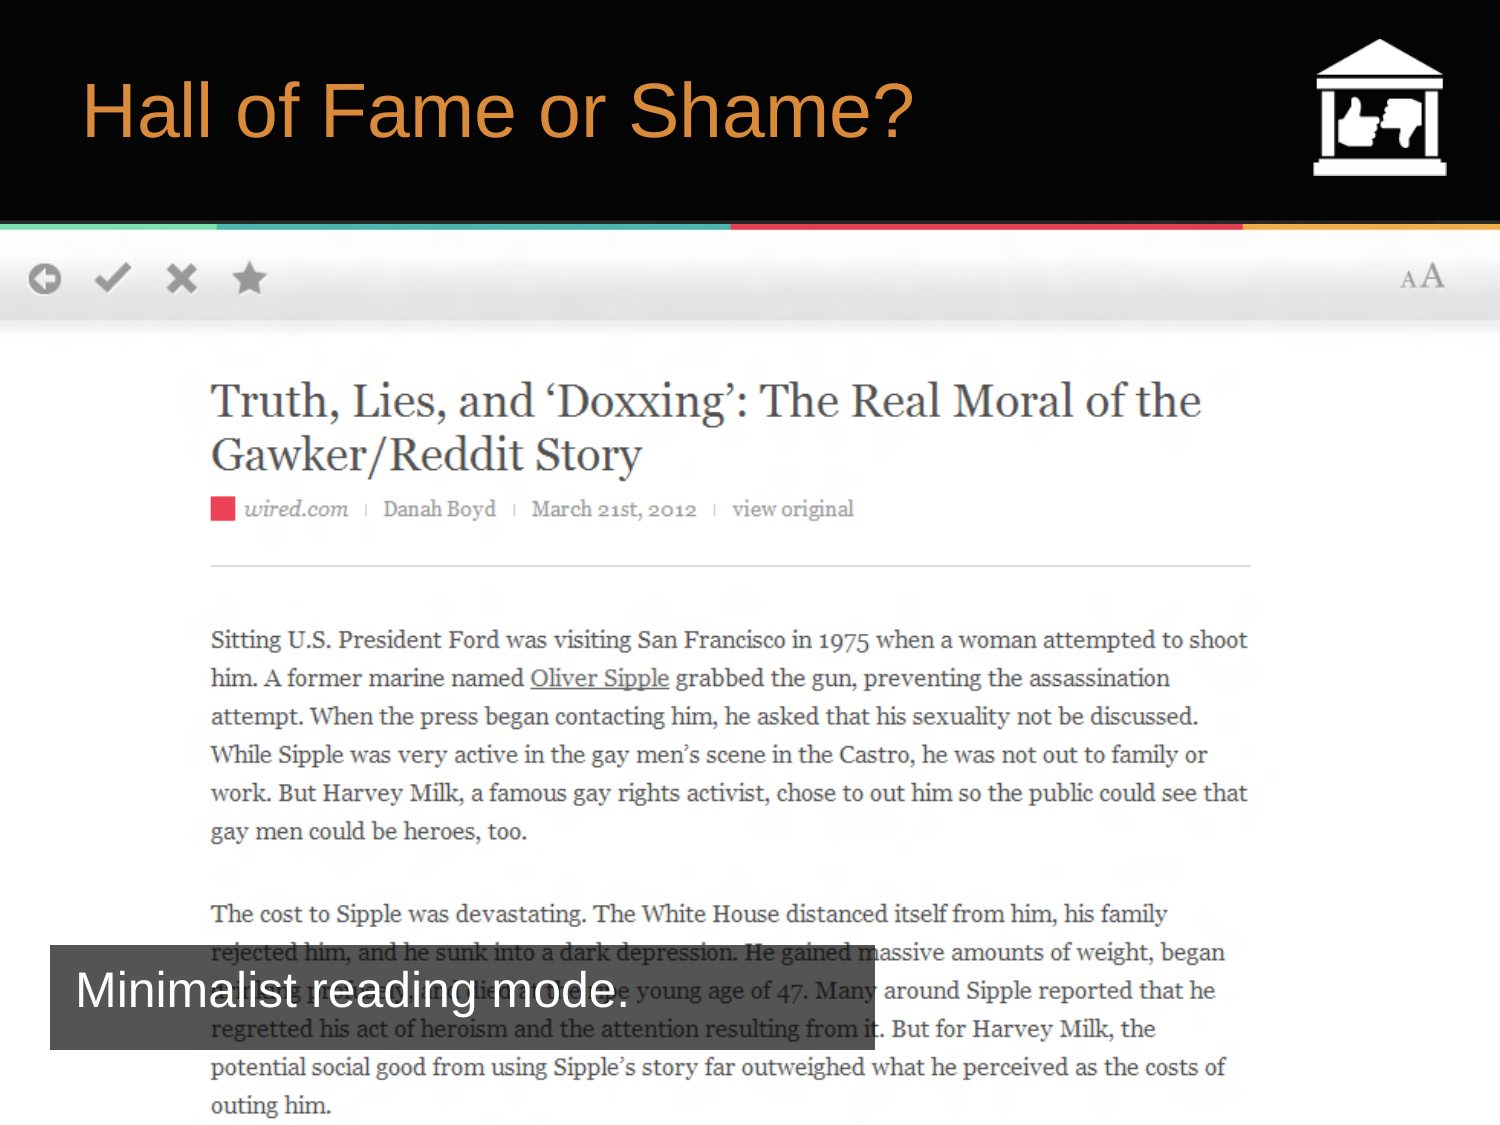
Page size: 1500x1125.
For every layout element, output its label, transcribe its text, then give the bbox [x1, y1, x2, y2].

title Hall of Fame or Shame? [66, 13, 1488, 201]
picture [0, 221, 1500, 1125]
picture [1312, 39, 1447, 177]
text_box [0, 0, 1500, 221]
